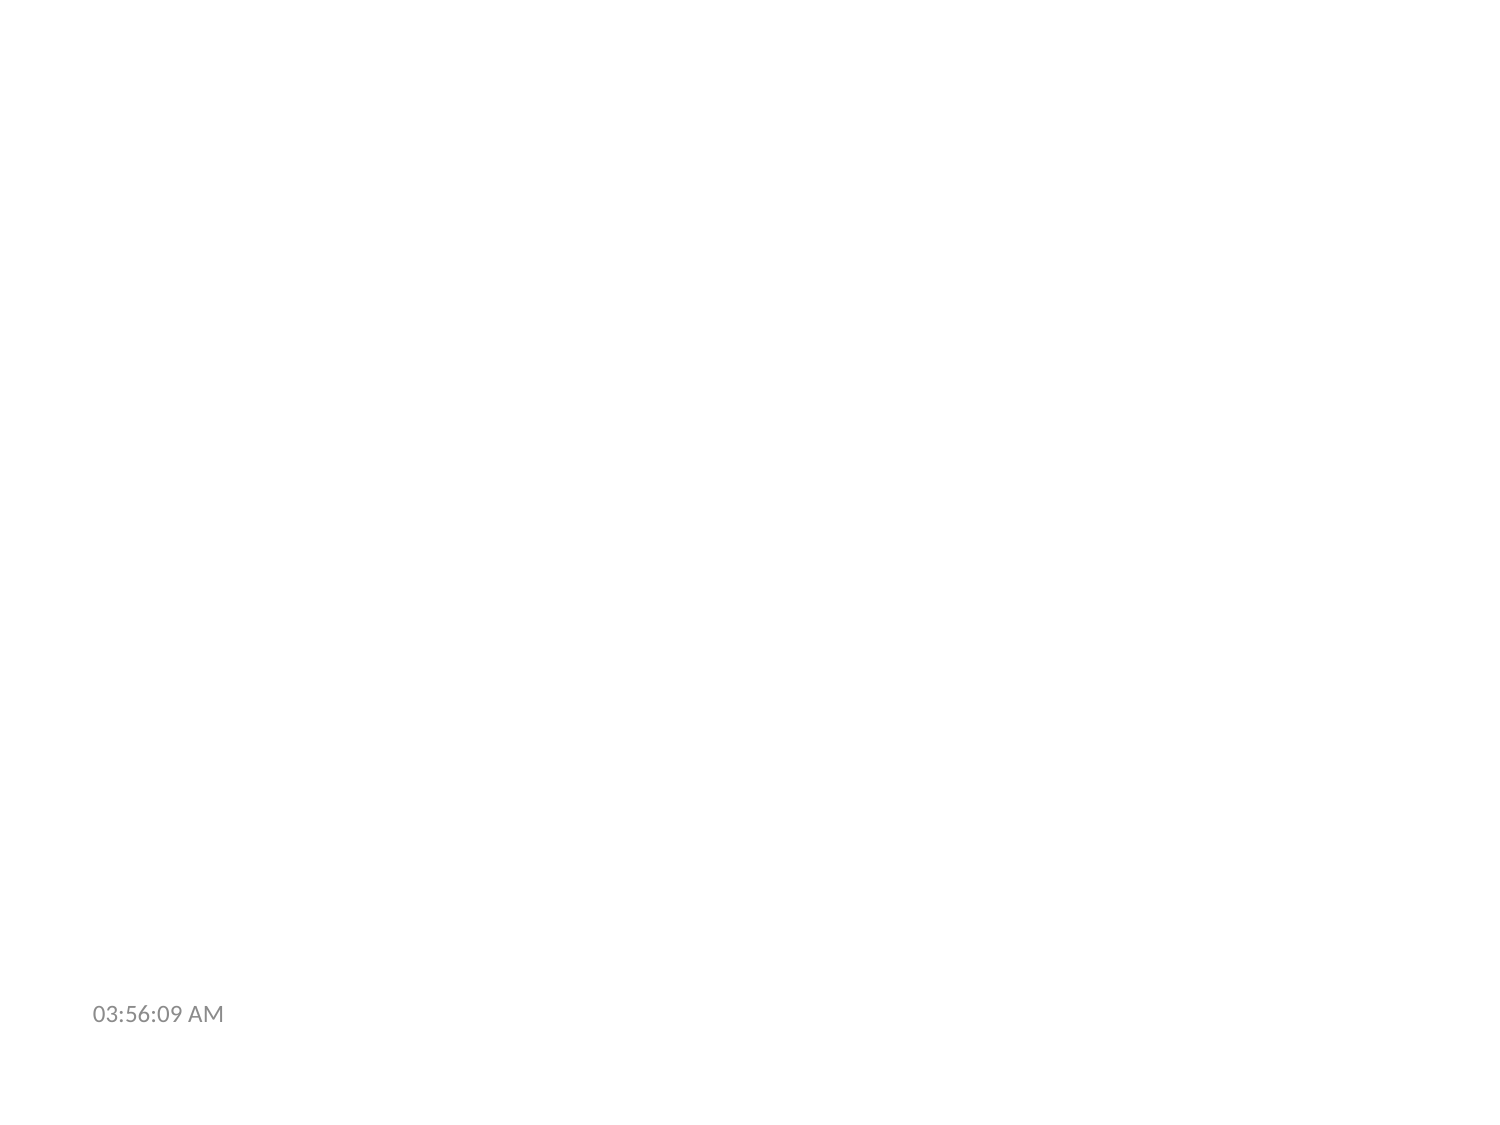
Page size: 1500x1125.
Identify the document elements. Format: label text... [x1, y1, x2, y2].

text_box 3:35:09 PM [77, 982, 428, 1043]
